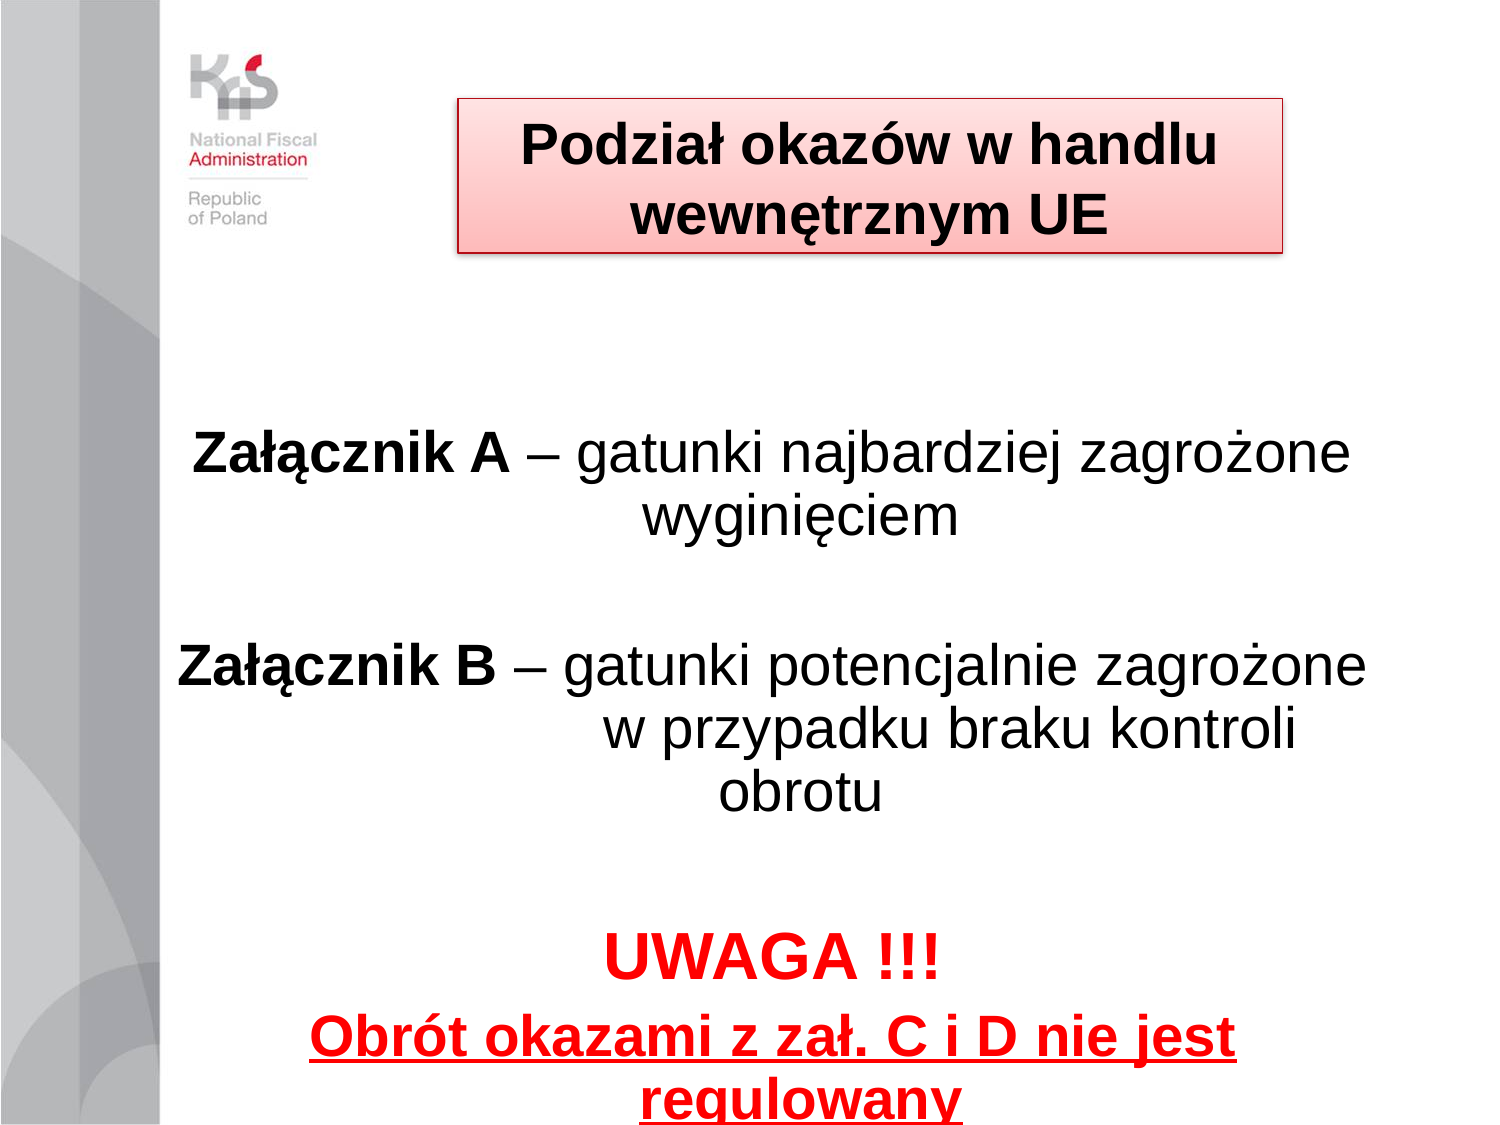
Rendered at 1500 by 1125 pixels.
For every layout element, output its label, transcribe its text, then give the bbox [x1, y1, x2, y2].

text_box Podział okazów w handlu wewnętrznym UE [457, 98, 1283, 254]
picture [0, 0, 1500, 1125]
list Załącznik A – gatunki najbardziej zagrożone wyginięciem Załącznik B – gatunki potencjalnie zagrożone w przypadku braku kontroli obrotu UWAGA !!! Obrót okazami z zał. C i D nie jest regulowany [158, 414, 1388, 1099]
